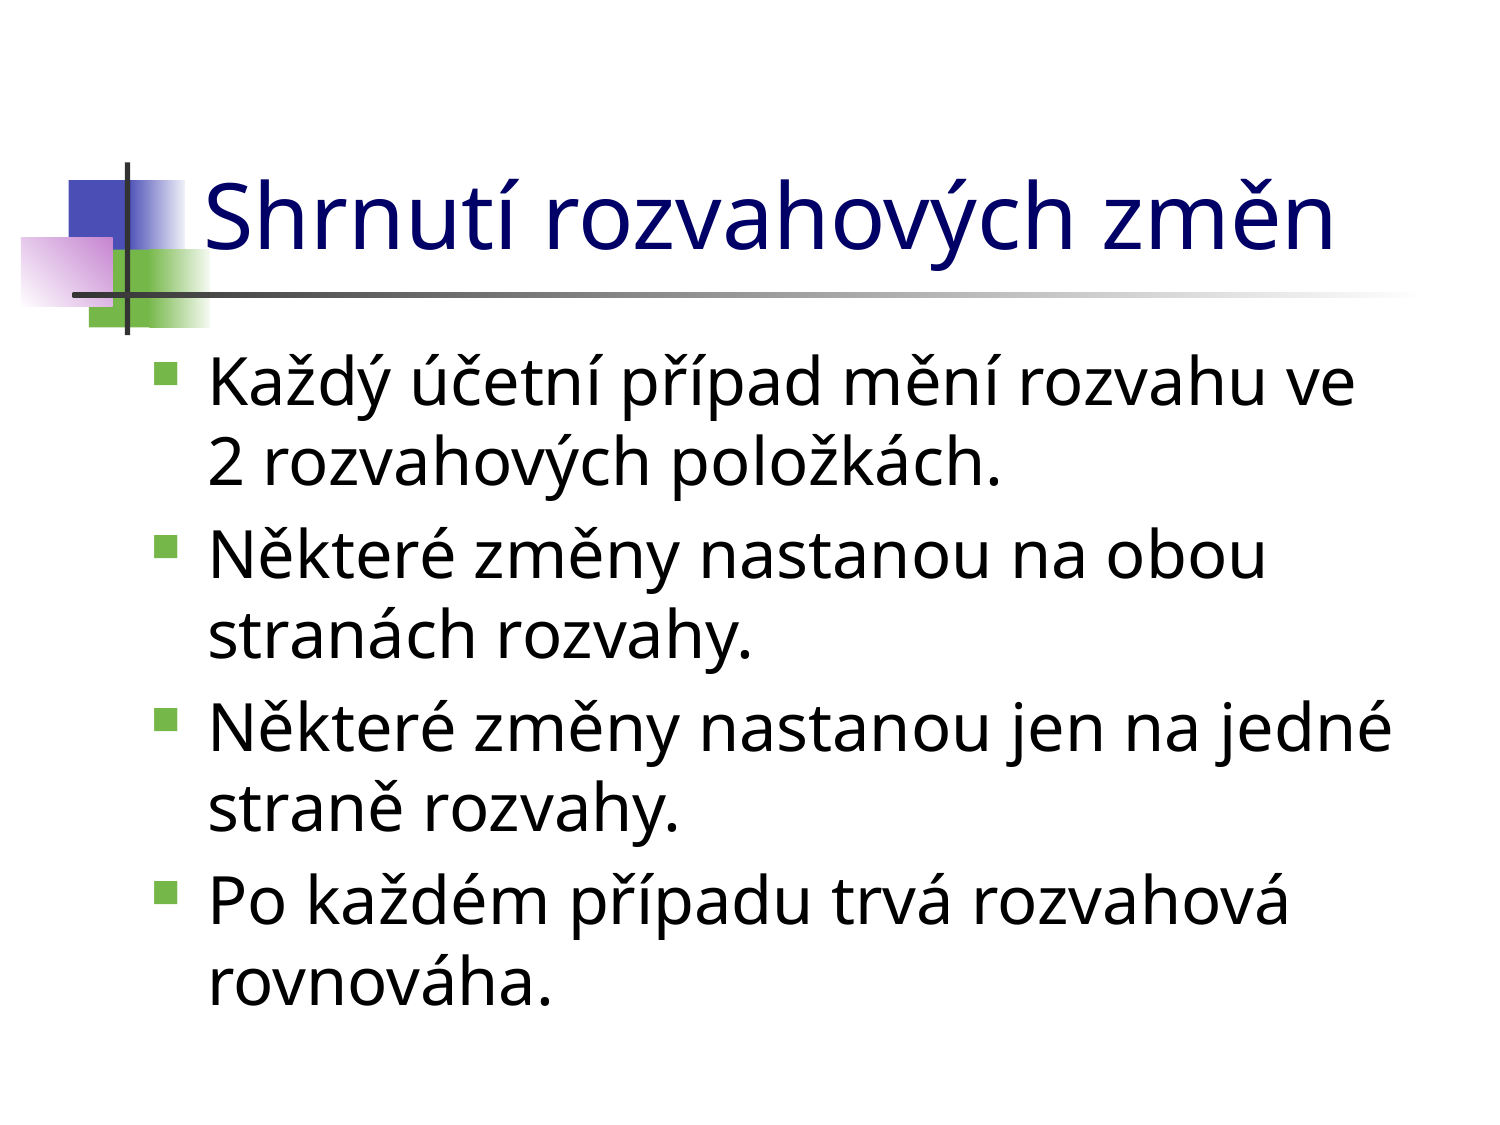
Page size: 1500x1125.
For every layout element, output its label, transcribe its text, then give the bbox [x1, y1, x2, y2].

list Každý účetní případ mění rozvahu ve 2 rozvahových položkách. Některé změny nastanou na obou stranách rozvahy. Některé změny nastanou jen na jedné straně rozvahy. Po každém případu trvá rozvahová rovnováha. [135, 331, 1469, 1006]
title Shrnutí rozvahových změn [188, 35, 1468, 275]
